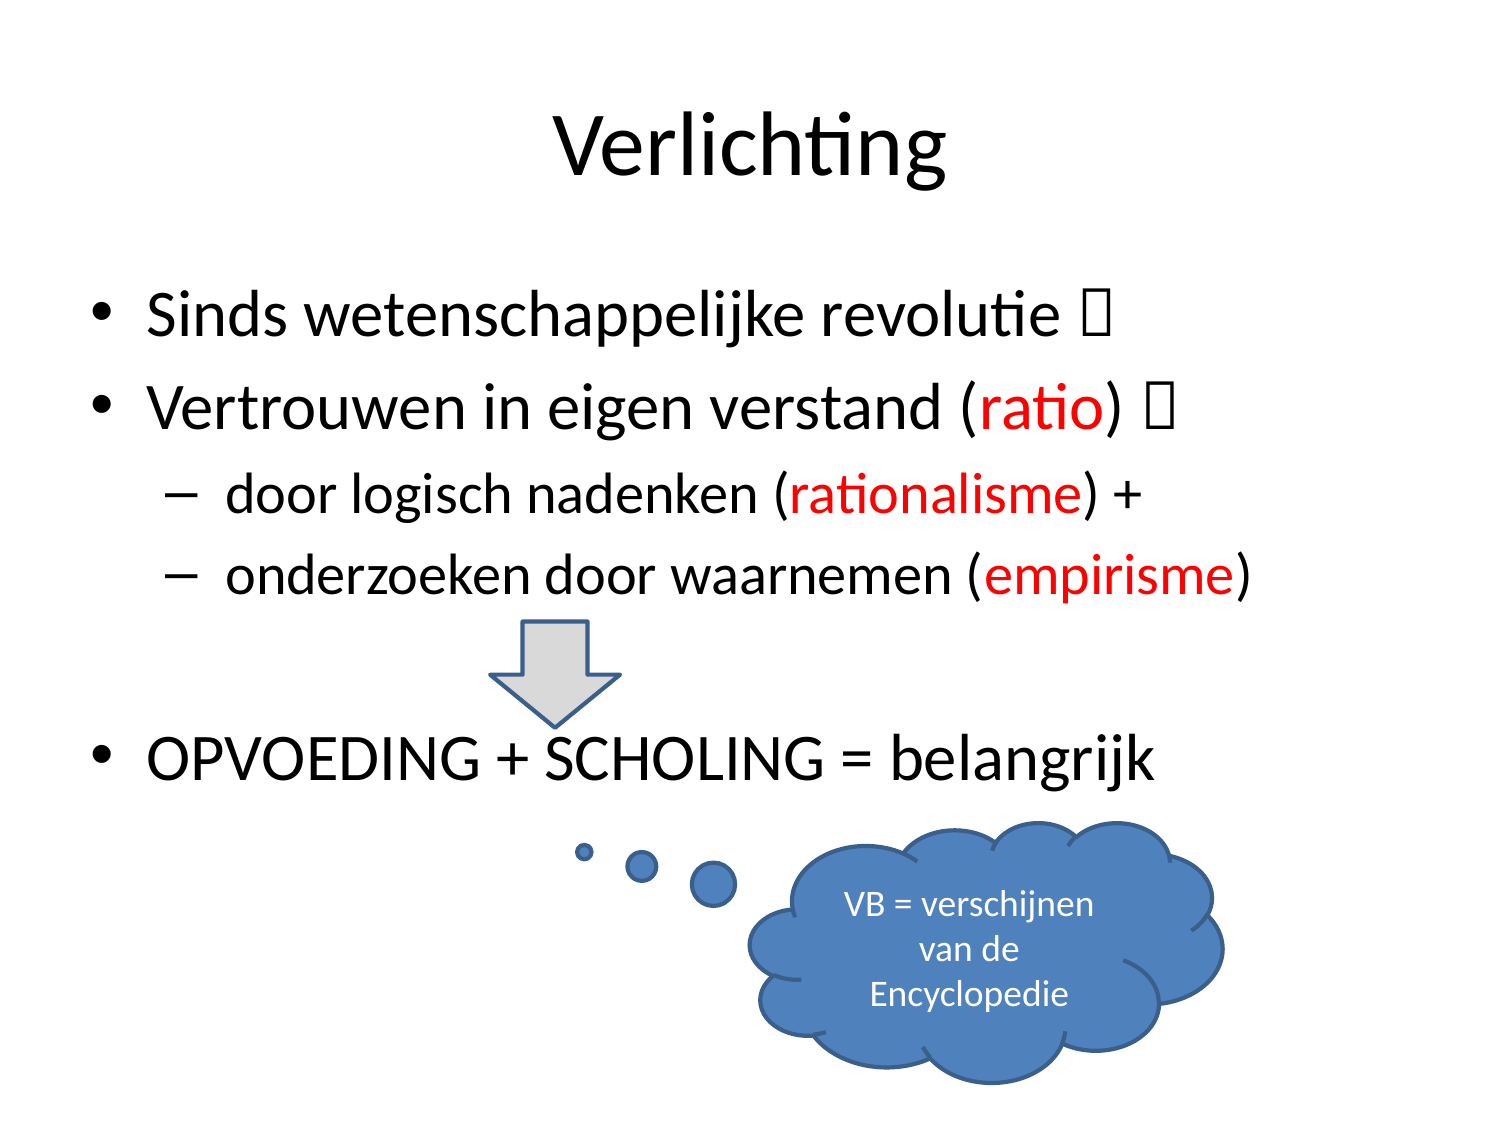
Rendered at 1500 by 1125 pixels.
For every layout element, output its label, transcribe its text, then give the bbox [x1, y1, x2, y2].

text_box [488, 619, 622, 730]
list Sinds wetenschappelijke revolutie  Vertrouwen in eigen verstand (ratio)  door logisch nadenken (rationalisme) + onderzoeken door waarnemen (empirisme) OPVOEDING + SCHOLING = belangrijk [75, 262, 1425, 1005]
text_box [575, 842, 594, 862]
text_box VB = verschijnen van de Encyclopedie [625, 849, 659, 883]
text_box VB = verschijnen van de Encyclopedie [747, 821, 1225, 1086]
text_box VB = verschijnen van de Encyclopedie [689, 860, 738, 909]
title Verlichting [75, 45, 1425, 233]
